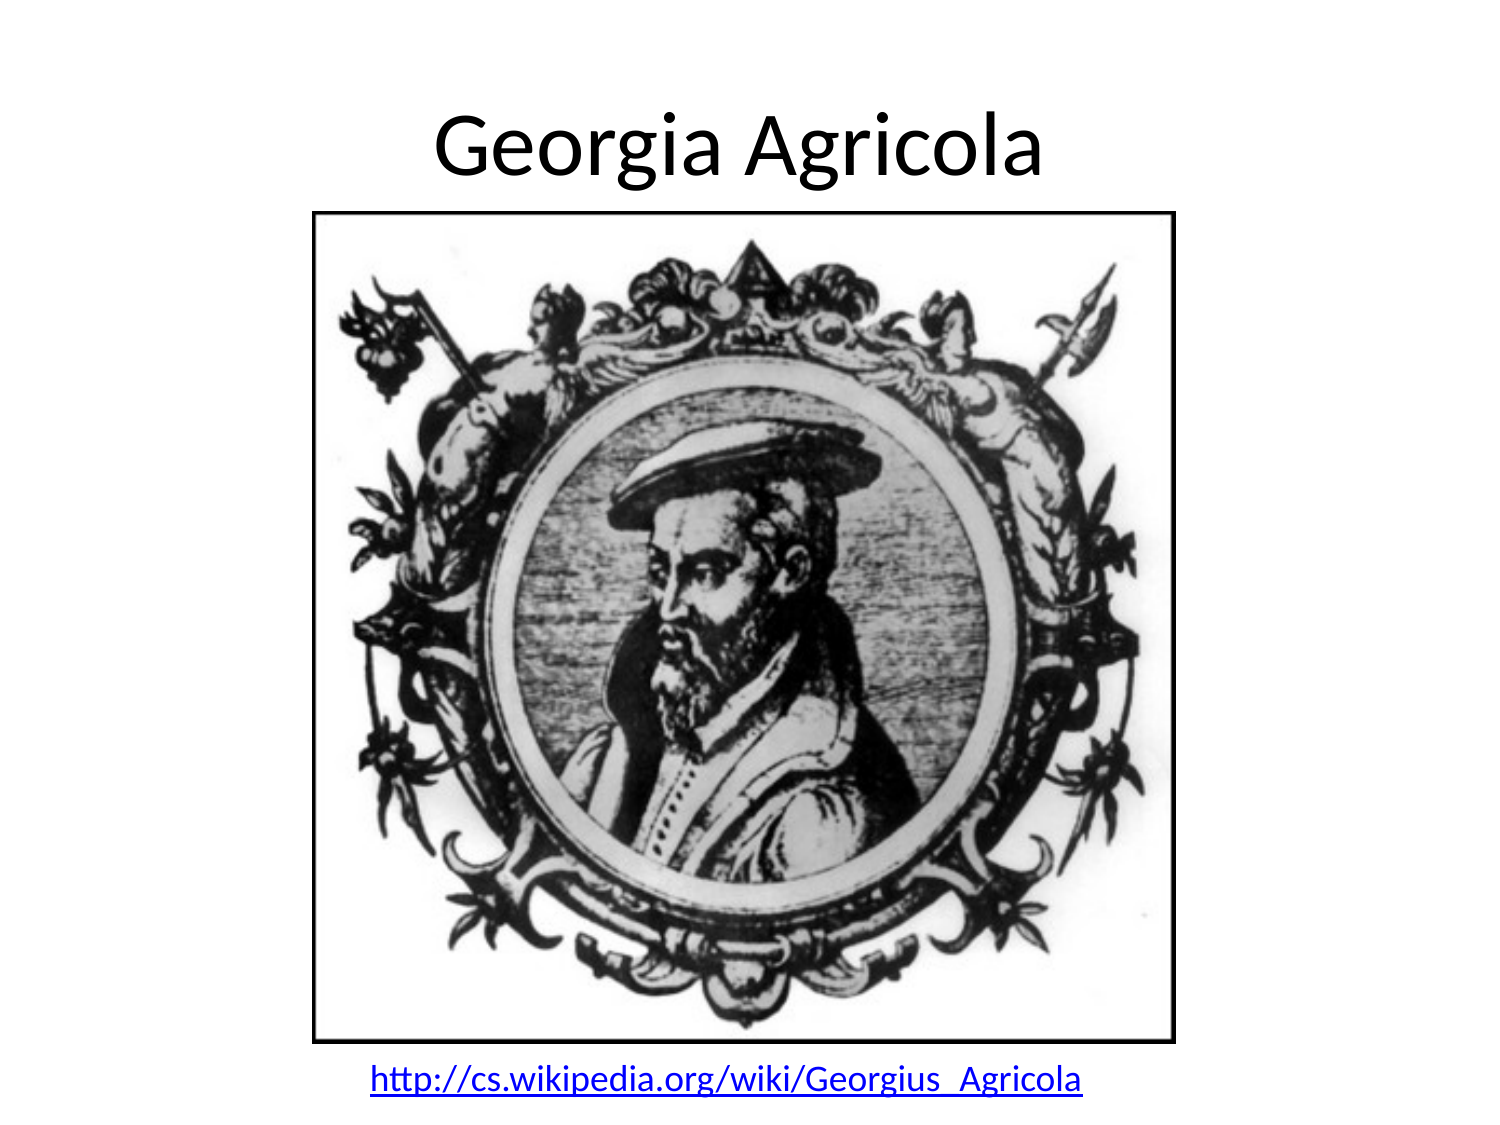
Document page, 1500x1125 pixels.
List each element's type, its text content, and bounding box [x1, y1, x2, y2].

title Georgia Agricola [75, 45, 1425, 233]
text_box http://cs.wikipedia.org/wiki/Georgius_Agricola [194, 1046, 1258, 1125]
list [312, 211, 1176, 1045]
